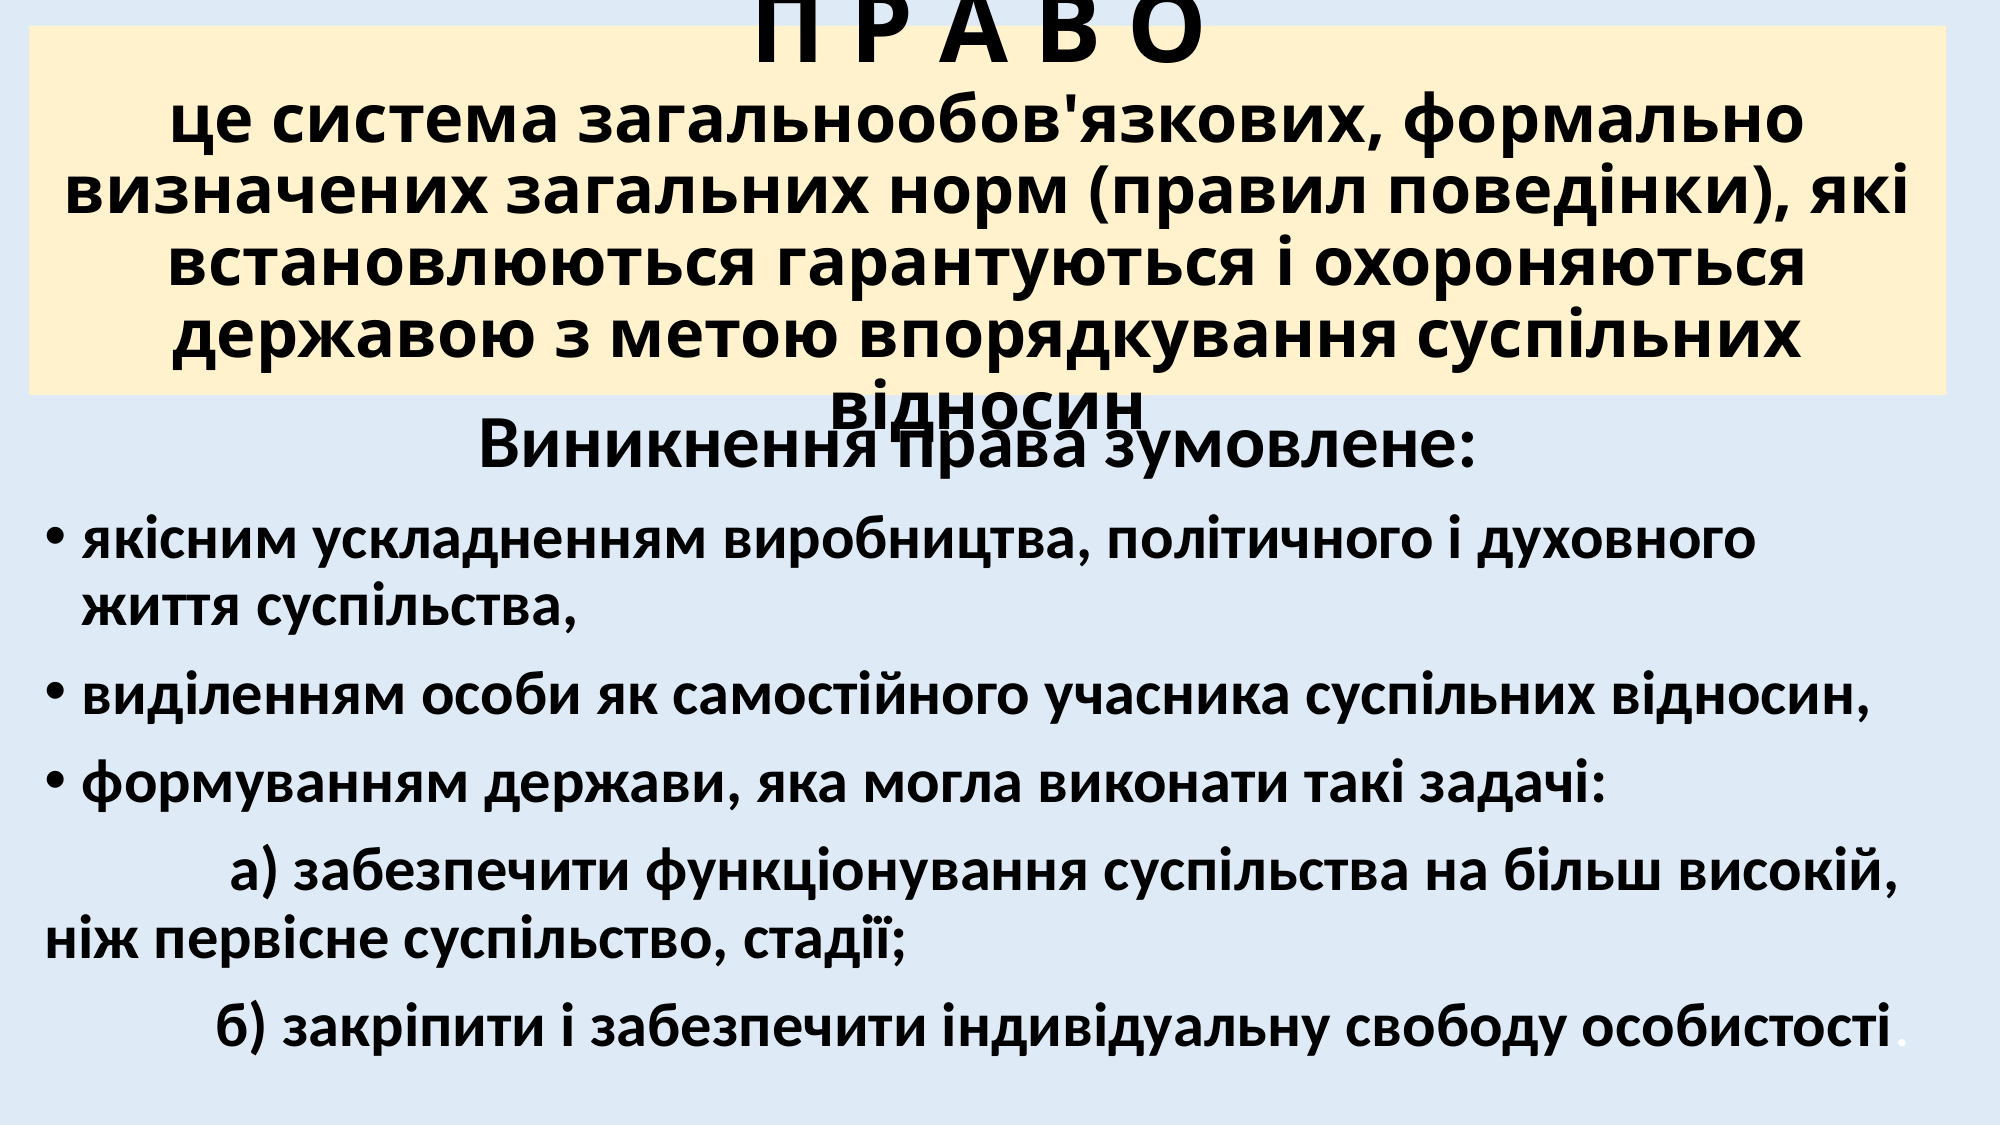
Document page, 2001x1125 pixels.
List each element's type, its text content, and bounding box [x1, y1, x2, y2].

list Виникнення права зумовлене: якісним ускладненням виробництва, політичного і духовного життя суспільства, виділенням особи як самостійного учасника суспільних відносин, формуванням держави, яка могла виконати такі задачі: а) забезпечити функціонування суспільства на більш високій, ніж первісне суспільство, стадії; б) закріпити і забезпечити індивідуальну свободу особистості. [29, 395, 1947, 1125]
title П Р А В О це система загальнообов'язкових, формально визначених загальних норм (правил поведінки), які встановлюються гарантуються і охороняються державою з метою впорядкування суспільних відносин [29, 25, 1947, 395]
